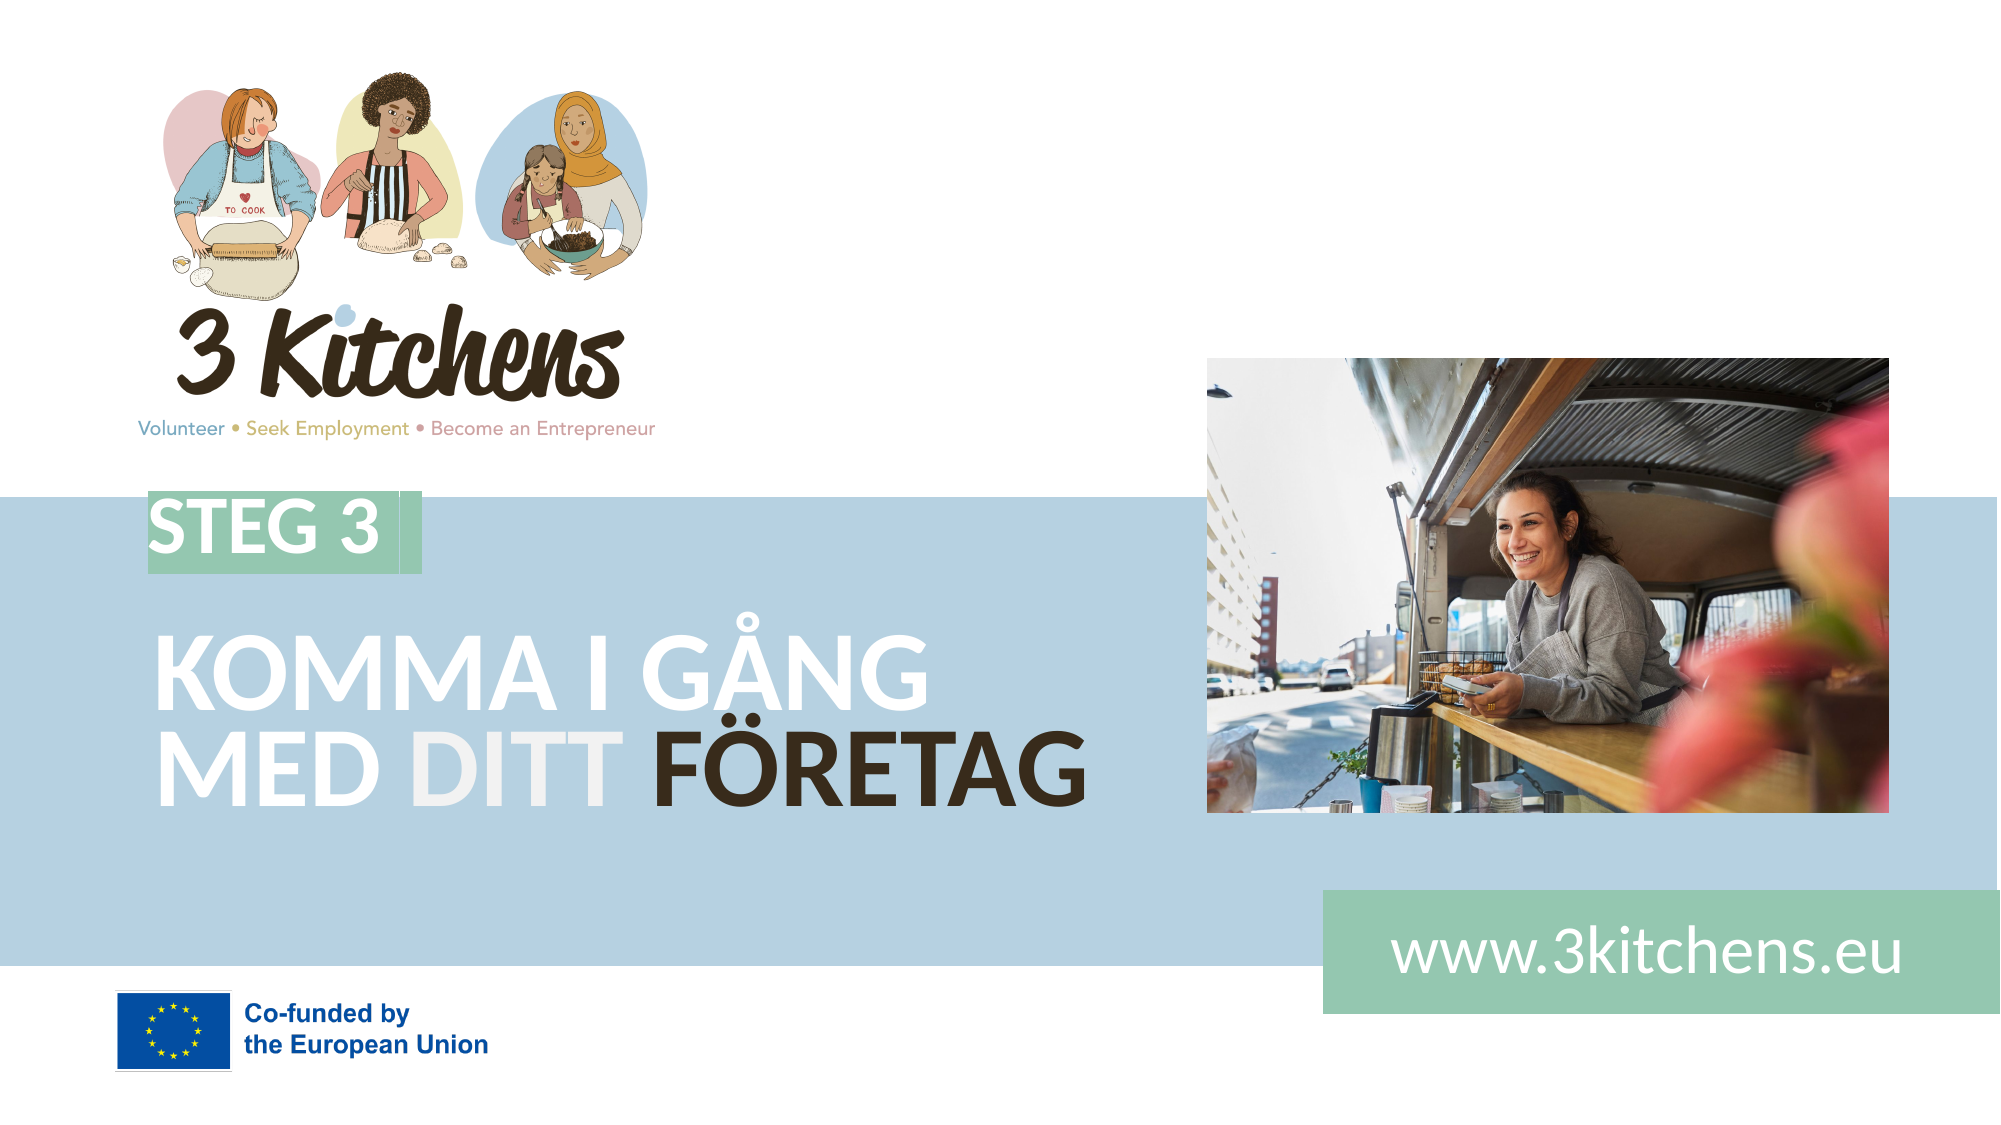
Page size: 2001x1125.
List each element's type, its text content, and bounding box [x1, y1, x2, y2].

picture [1206, 358, 1889, 813]
picture [105, 25, 712, 465]
text_box STEG 3 . [132, 466, 979, 555]
list www.3kitchens.eu​​ [1323, 891, 1921, 1012]
picture [112, 988, 516, 1074]
text_box KOMMA I GÅNG MED DITT FÖRETAG [138, 630, 1111, 746]
